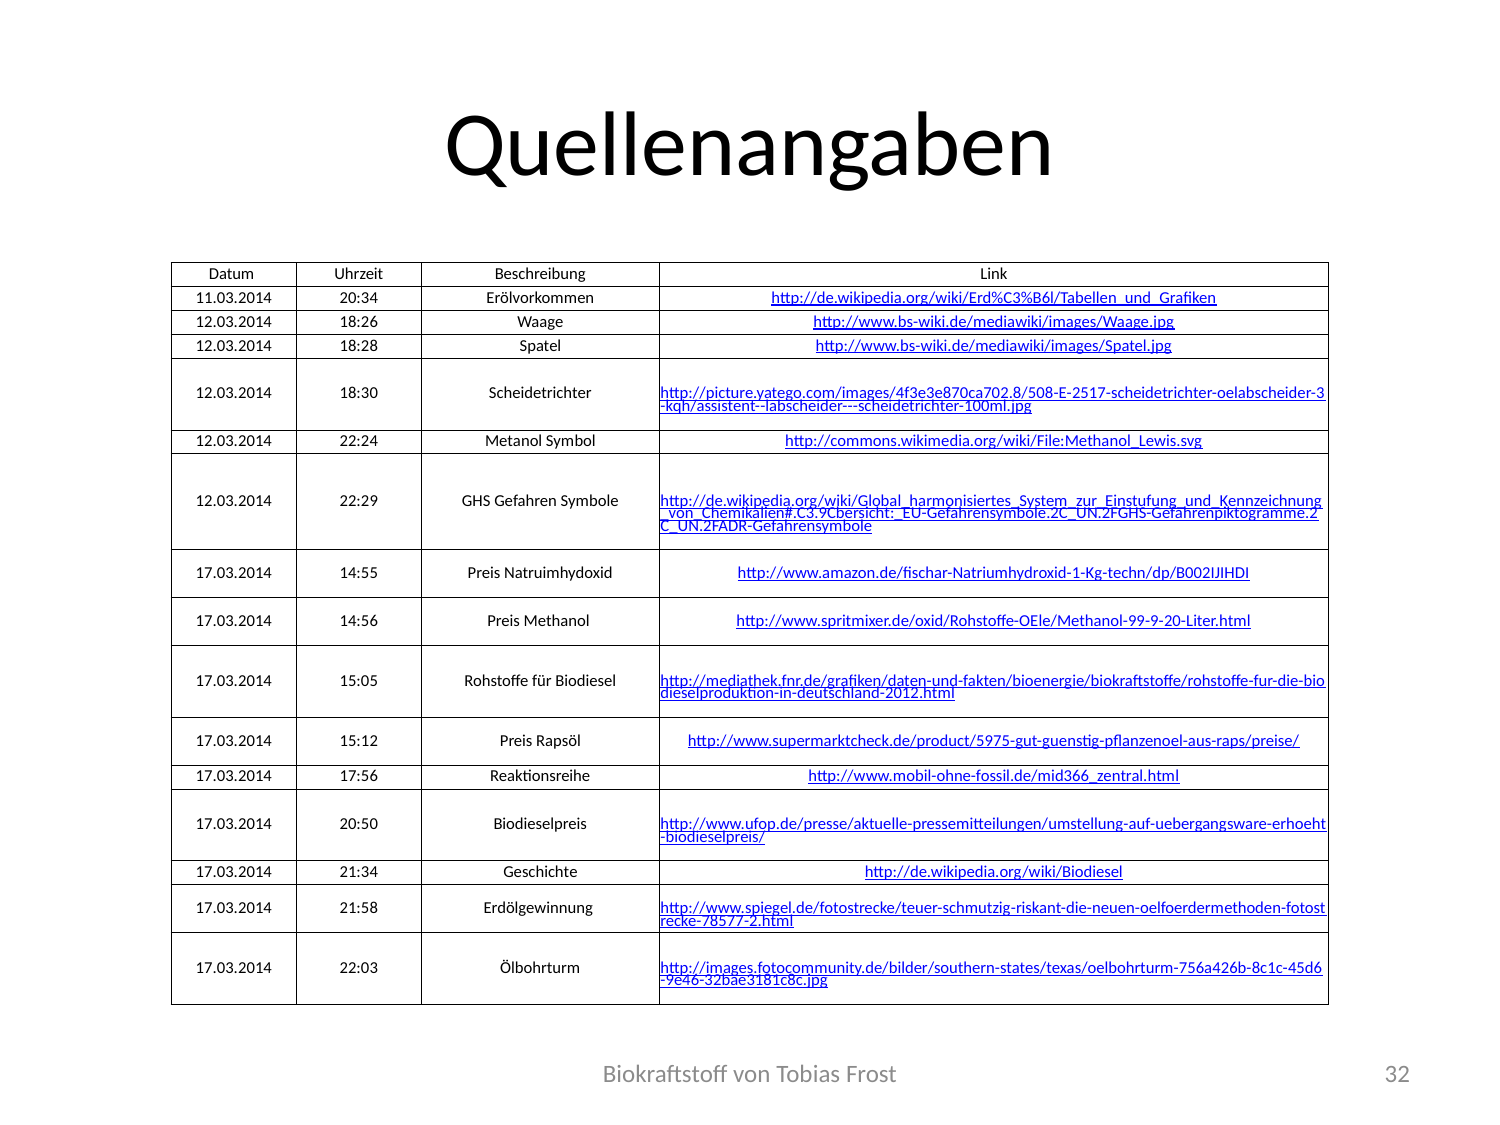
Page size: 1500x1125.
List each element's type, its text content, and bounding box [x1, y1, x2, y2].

table_cell 17.03.2014 [172, 885, 296, 932]
table_cell http://www.ufop.de/presse/aktuelle-pressemitteilungen/umstellung-auf-uebergangsware-erhoeht-biodieselpreis/ [660, 790, 1328, 860]
table_cell 21:58 [297, 885, 421, 932]
table_cell http://www.mobil-ohne-fossil.de/mid366_zentral.html [660, 766, 1328, 789]
table_cell 18:28 [297, 335, 421, 358]
table_cell Scheidetrichter [422, 359, 659, 430]
table_cell http://de.wikipedia.org/wiki/Erd%C3%B6l/Tabellen_und_Grafiken [660, 287, 1328, 310]
table_cell Biodieselpreis [422, 790, 659, 860]
table_cell Metanol Symbol [422, 431, 659, 453]
table_cell http://picture.yatego.com/images/4f3e3e870ca702.8/508-E-2517-scheidetrichter-oelabscheider-3-kqh/assistent--labscheider---scheidetrichter-100ml.jpg [660, 359, 1328, 430]
table_cell 21:34 [297, 861, 421, 884]
table_cell http://www.spiegel.de/fotostrecke/teuer-schmutzig-riskant-die-neuen-oelfoerdermethoden-fotostrecke-78577-2.html [660, 885, 1328, 932]
table_cell Preis Natruimhydoxid [422, 550, 659, 597]
table_cell 14:56 [297, 598, 421, 645]
table_cell http://www.bs-wiki.de/mediawiki/images/Spatel.jpg [660, 335, 1328, 358]
table_header Uhrzeit [297, 263, 421, 286]
table_cell http://www.bs-wiki.de/mediawiki/images/Waage.jpg [660, 311, 1328, 334]
table_cell Rohstoffe für Biodiesel [422, 646, 659, 717]
table_cell 17.03.2014 [172, 598, 296, 645]
table_cell Preis Methanol [422, 598, 659, 645]
table_cell Waage [422, 311, 659, 334]
table_cell 20:34 [297, 287, 421, 310]
table_cell 20:50 [297, 790, 421, 860]
table_cell Reaktionsreihe [422, 766, 659, 789]
table_cell 18:30 [297, 359, 421, 430]
table_cell 17.03.2014 [172, 790, 296, 860]
footer Biokraftstoff von Tobias Frost [512, 1042, 988, 1103]
table_cell Preis Rapsöl [422, 718, 659, 765]
table_cell http://www.supermarktcheck.de/product/5975-gut-guenstig-pflanzenoel-aus-raps/preise/ [660, 718, 1328, 765]
table_cell http://www.amazon.de/fischar-Natriumhydroxid-1-Kg-techn/dp/B002IJIHDI [660, 550, 1328, 597]
table_cell GHS Gefahren Symbole [422, 454, 659, 549]
table_cell 18:26 [297, 311, 421, 334]
table_header Link [660, 263, 1328, 286]
table_cell 12.03.2014 [172, 431, 296, 453]
table_cell 17.03.2014 [172, 550, 296, 597]
table_header Beschreibung [422, 263, 659, 286]
table_cell Erölvorkommen [422, 287, 659, 310]
table_cell 12.03.2014 [172, 454, 296, 549]
table_cell Ölbohrturm [422, 933, 659, 1004]
table_cell 17.03.2014 [172, 861, 296, 884]
table_cell 12.03.2014 [172, 359, 296, 430]
table_cell Spatel [422, 335, 659, 358]
table_cell http://mediathek.fnr.de/grafiken/daten-und-fakten/bioenergie/biokraftstoffe/rohstoffe-fur-die-biodieselproduktion-in-deutschland-2012.html [660, 646, 1328, 717]
table_cell 15:12 [297, 718, 421, 765]
table_cell 12.03.2014 [172, 311, 296, 334]
table_cell http://de.wikipedia.org/wiki/Global_harmonisiertes_System_zur_Einstufung_und_Kennzeichnung_von_Chemikalien#.C3.9Cbersicht:_EU-Gefahrensymbole.2C_UN.2FGHS-Gefahrenpiktogramme.2C_UN.2FADR-Gefahrensymbole [660, 454, 1328, 549]
table_cell 17.03.2014 [172, 718, 296, 765]
table_cell 14:55 [297, 550, 421, 597]
table_cell http://commons.wikimedia.org/wiki/File:Methanol_Lewis.svg [660, 431, 1328, 453]
table_cell Erdölgewinnung [422, 885, 659, 932]
table_cell 17.03.2014 [172, 646, 296, 717]
table_cell 22:29 [297, 454, 421, 549]
table_cell 17.03.2014 [172, 933, 296, 1004]
table_cell 22:24 [297, 431, 421, 453]
table_cell 15:05 [297, 646, 421, 717]
table_header Datum [172, 263, 296, 286]
table_cell 17:56 [297, 766, 421, 789]
table_cell http://de.wikipedia.org/wiki/Biodiesel [660, 861, 1328, 884]
table_cell Geschichte [422, 861, 659, 884]
table_cell http://www.spritmixer.de/oxid/Rohstoffe-OEle/Methanol-99-9-20-Liter.html [660, 598, 1328, 645]
table_cell http://images.fotocommunity.de/bilder/southern-states/texas/oelbohrturm-756a426b-8c1c-45d6-9e46-32bae3181c8c.jpg [660, 933, 1328, 1004]
table_cell 17.03.2014 [172, 766, 296, 789]
table_cell 12.03.2014 [172, 335, 296, 358]
title Quellenangaben [75, 45, 1425, 233]
table_cell 22:03 [297, 933, 421, 1004]
table_cell 11.03.2014 [172, 287, 296, 310]
slide_number 32 [1074, 1042, 1425, 1103]
